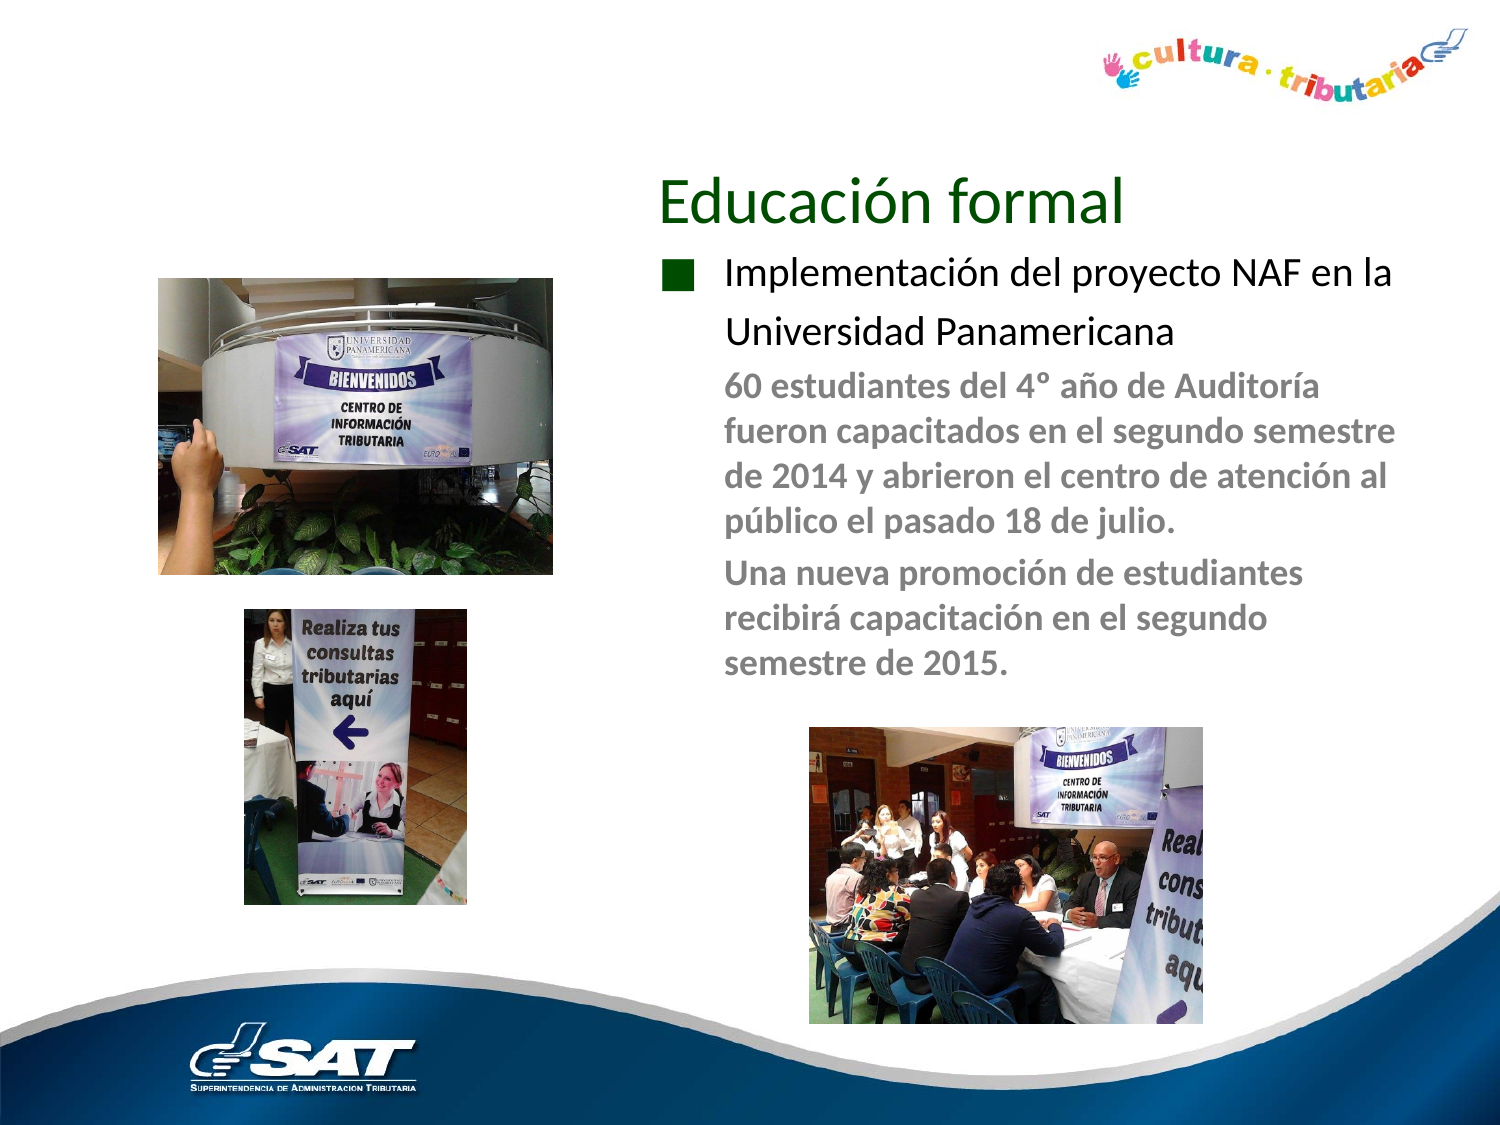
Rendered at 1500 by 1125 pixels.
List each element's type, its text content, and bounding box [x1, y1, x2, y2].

list Educación formal Implementación del proyecto NAF en la Universidad Panamericana 60 estudiantes del 4º año de Auditoría fueron capacitados en el segundo semestre de 2014 y abrieron el centro de atención al público el pasado 18 de julio. Una nueva promoción de estudiantes recibirá capacitación en el segundo semestre de 2015. [643, 149, 1425, 1005]
picture [0, 0, 1500, 1125]
